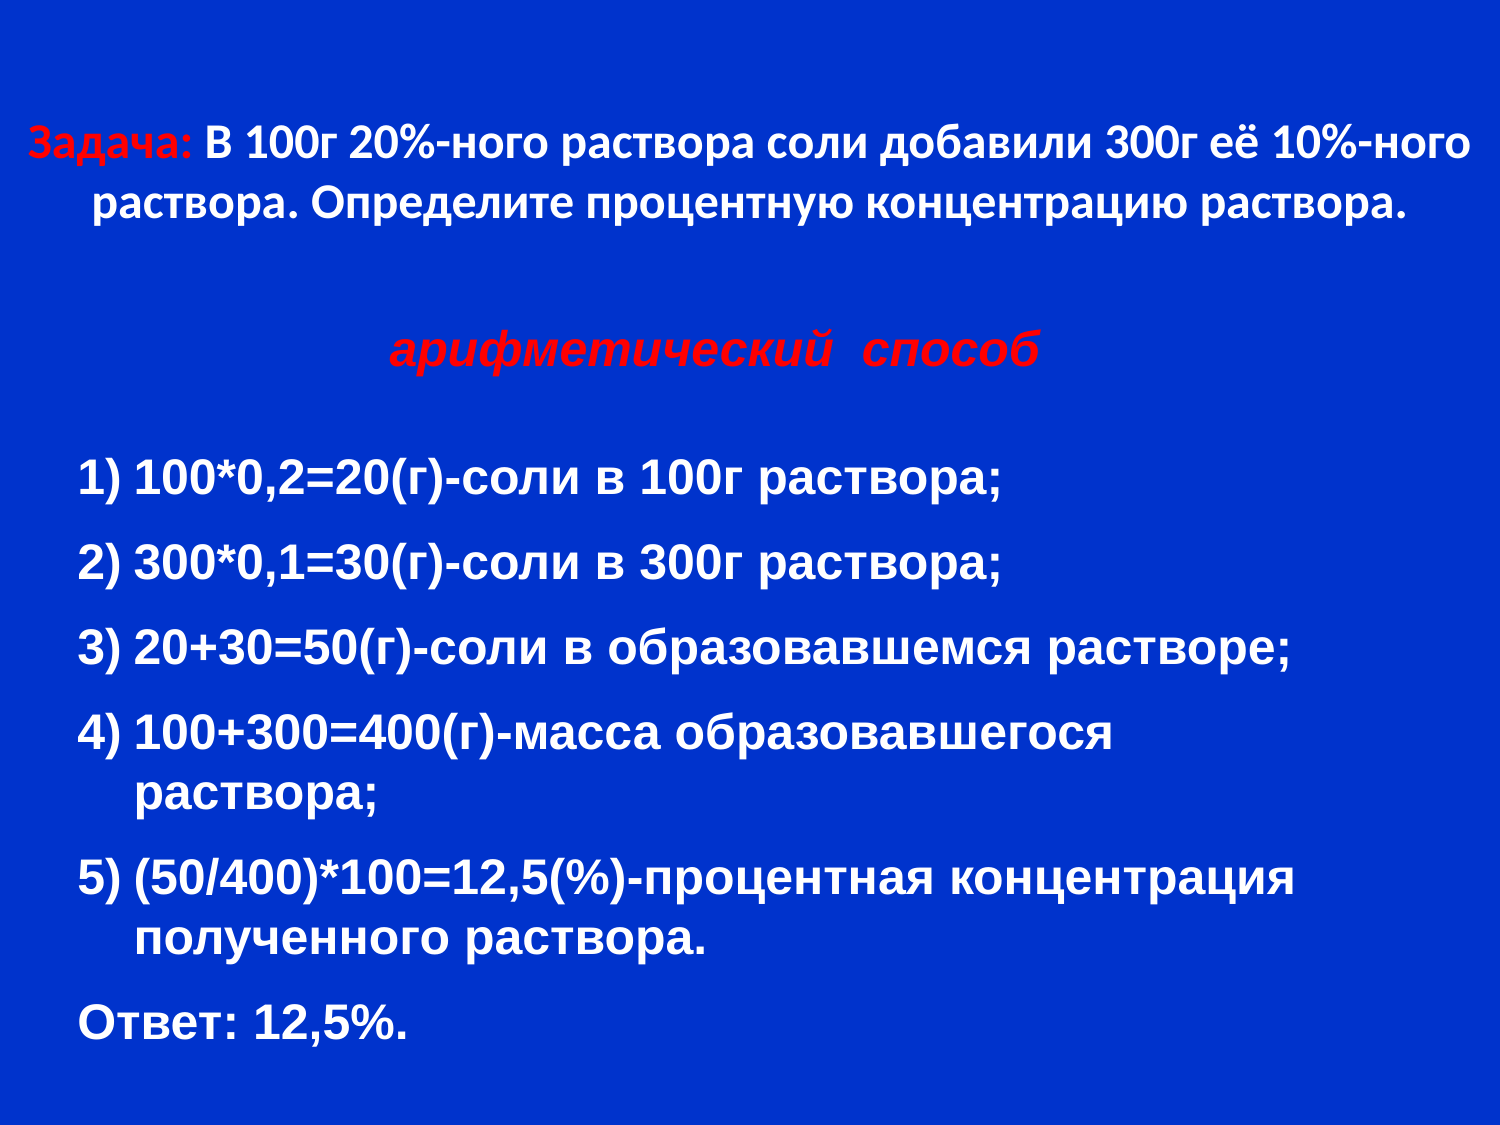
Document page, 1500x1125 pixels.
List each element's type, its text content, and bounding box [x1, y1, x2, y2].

text_box арифметический способ [64, 302, 1365, 391]
text_box 100*0,2=20(г)-соли в 100г раствора; 300*0,1=30(г)-соли в 300г раствора; 20+30=50(г)-соли в образовавшемся растворе; 100+300=400(г)-масса образовавшегося раствора; (50/400)*100=12,5(%)-процентная концентрация полученного раствора. Ответ: 12,5%. [62, 437, 1375, 1058]
title Задача: В 100г 20%-ного раствора соли добавили 300г её 10%-ного раствора. Определите процентную концентрацию раствора. [0, 75, 1500, 263]
